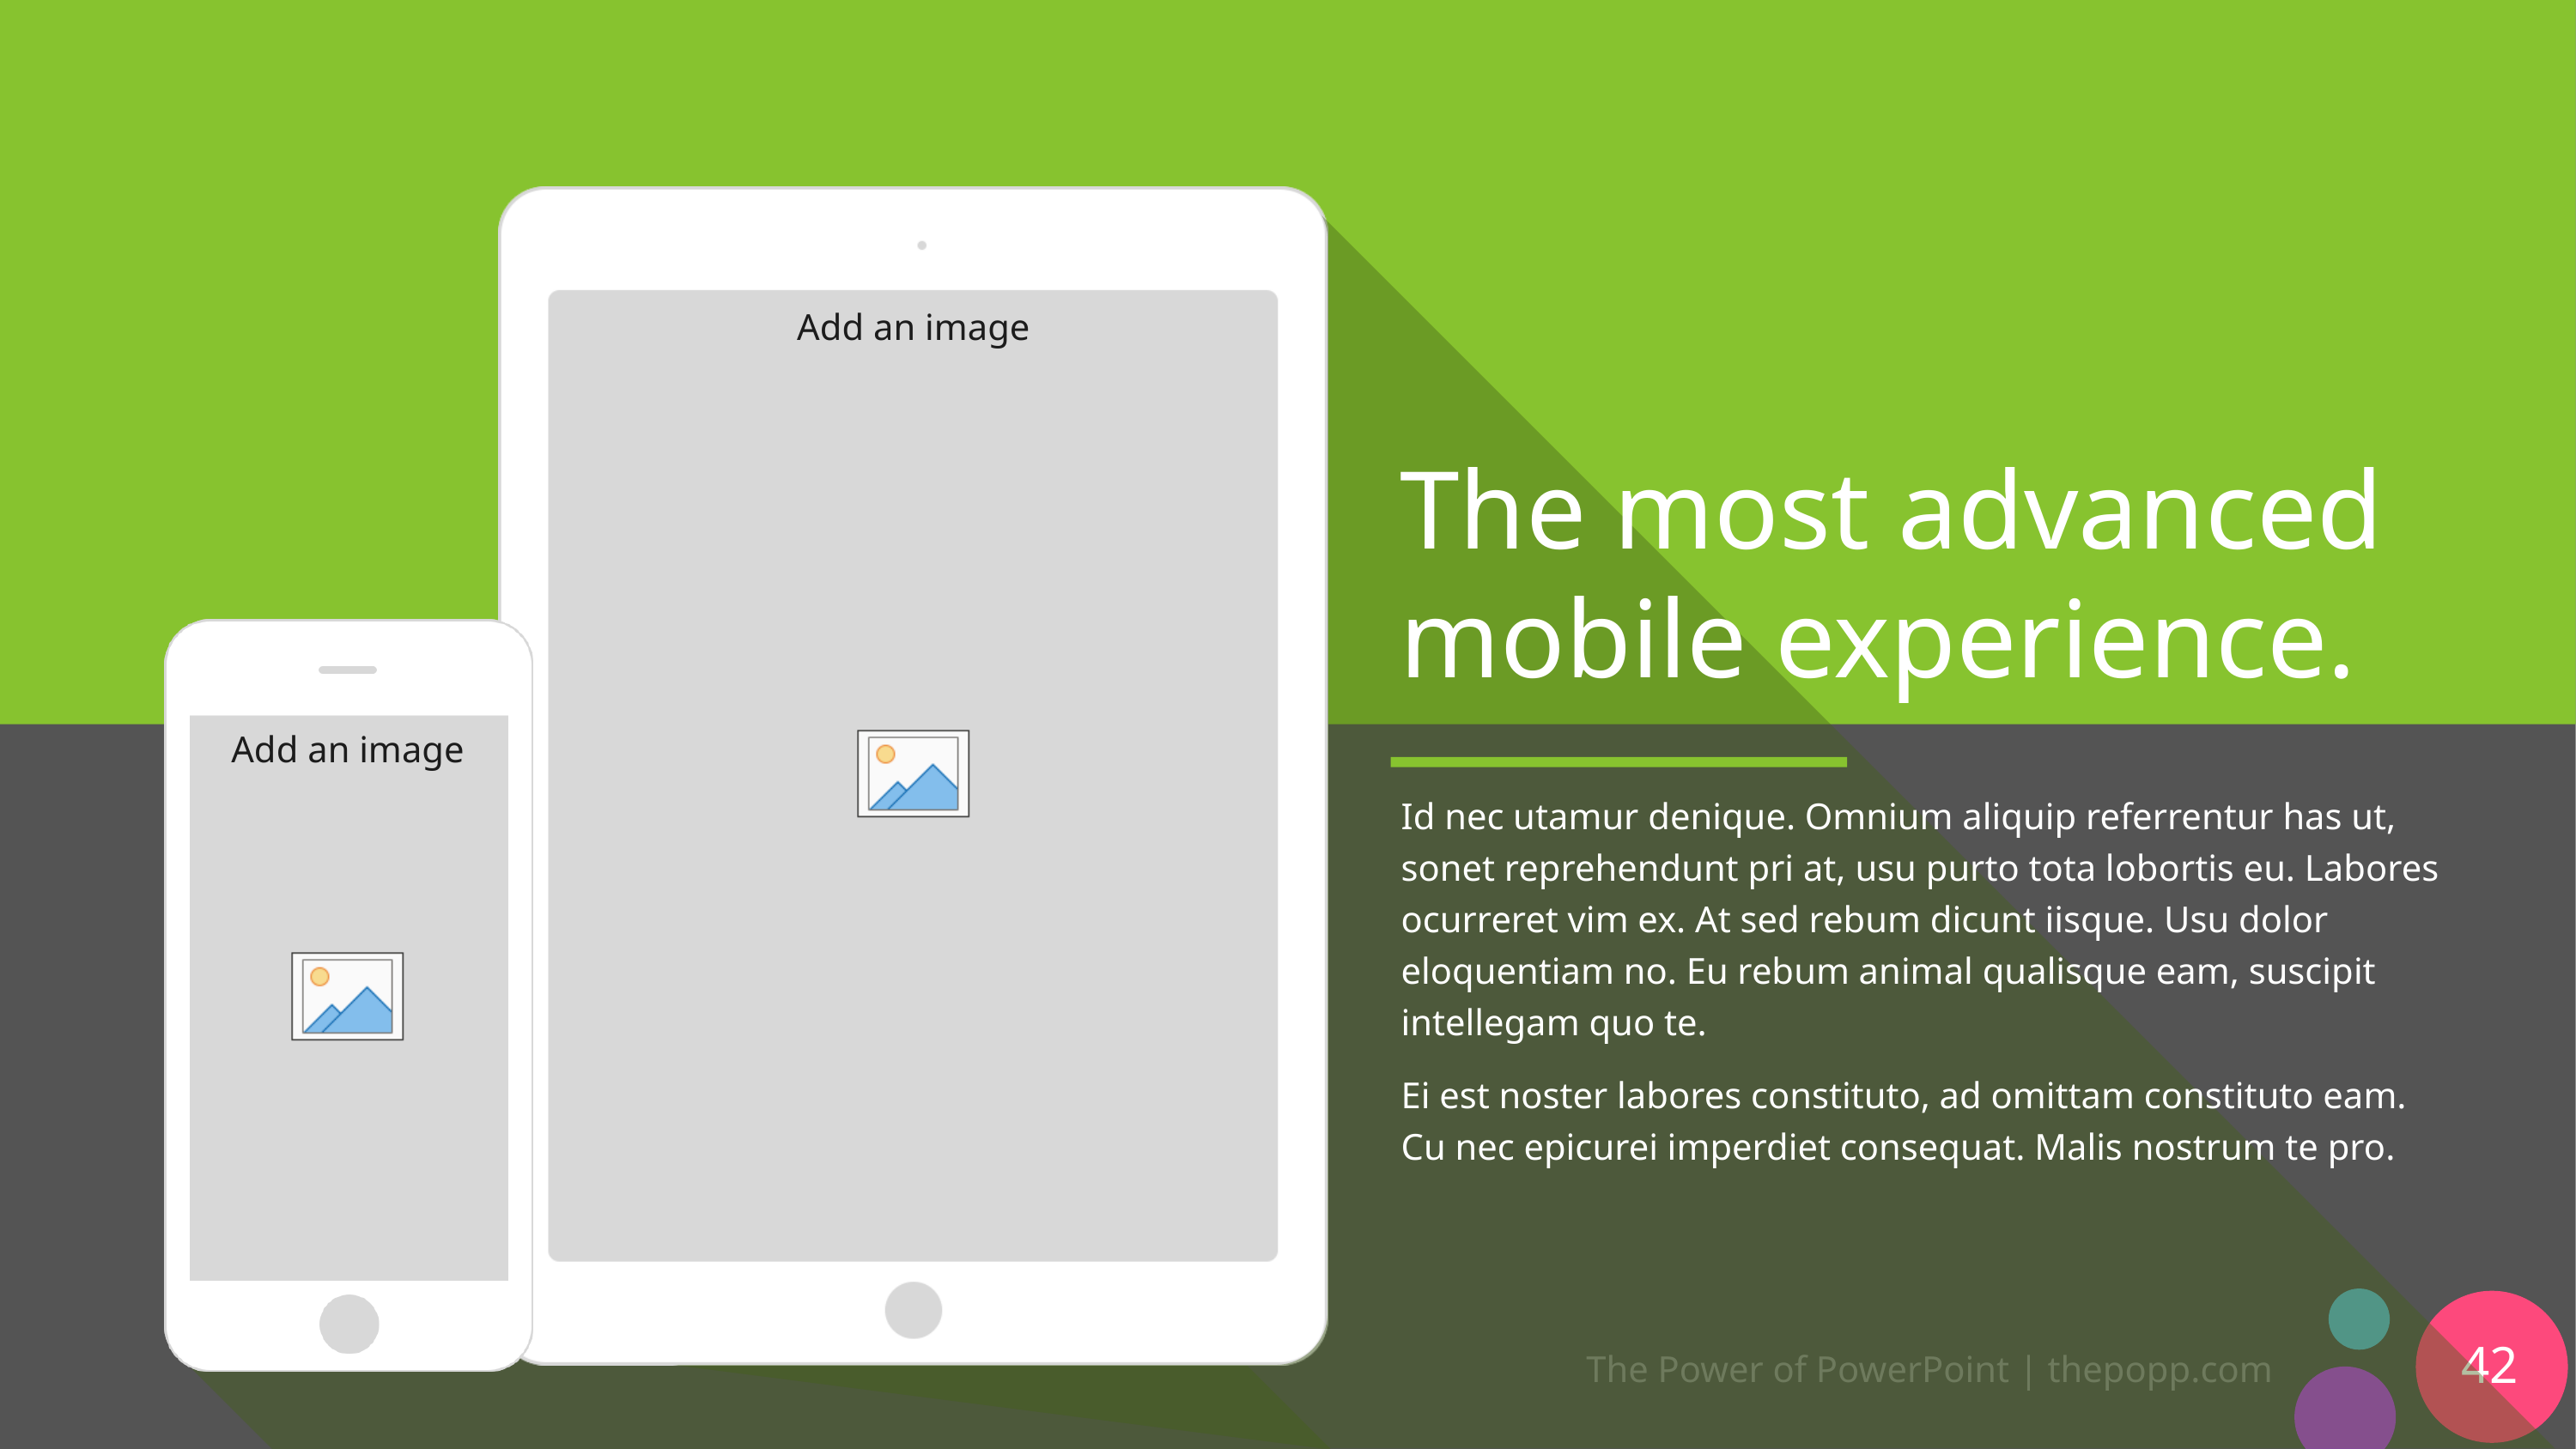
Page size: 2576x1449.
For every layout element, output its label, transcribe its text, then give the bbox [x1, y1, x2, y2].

footer The Power of PowerPoint | thepopp.com [1479, 1332, 2296, 1410]
title The most advanced mobile experience. [1376, 274, 2473, 711]
list Id nec utamur denique. Omnium aliquip referrentur has ut, sonet reprehendunt pri at, usu purto tota lobortis eu. Labores ocurreret vim ex. At sed rebum dicunt iisque. Usu dolor eloquentiam no. Eu rebum animal qualisque eam, suscipit intellegam quo te. Ei est noster labores constituto, ad omittam constituto eam. Cu nec epicurei imperdiet consequat. Malis nostrum te pro. [1377, 773, 2476, 1199]
picture [164, 186, 1328, 1372]
slide_number 42 [2414, 1328, 2567, 1406]
